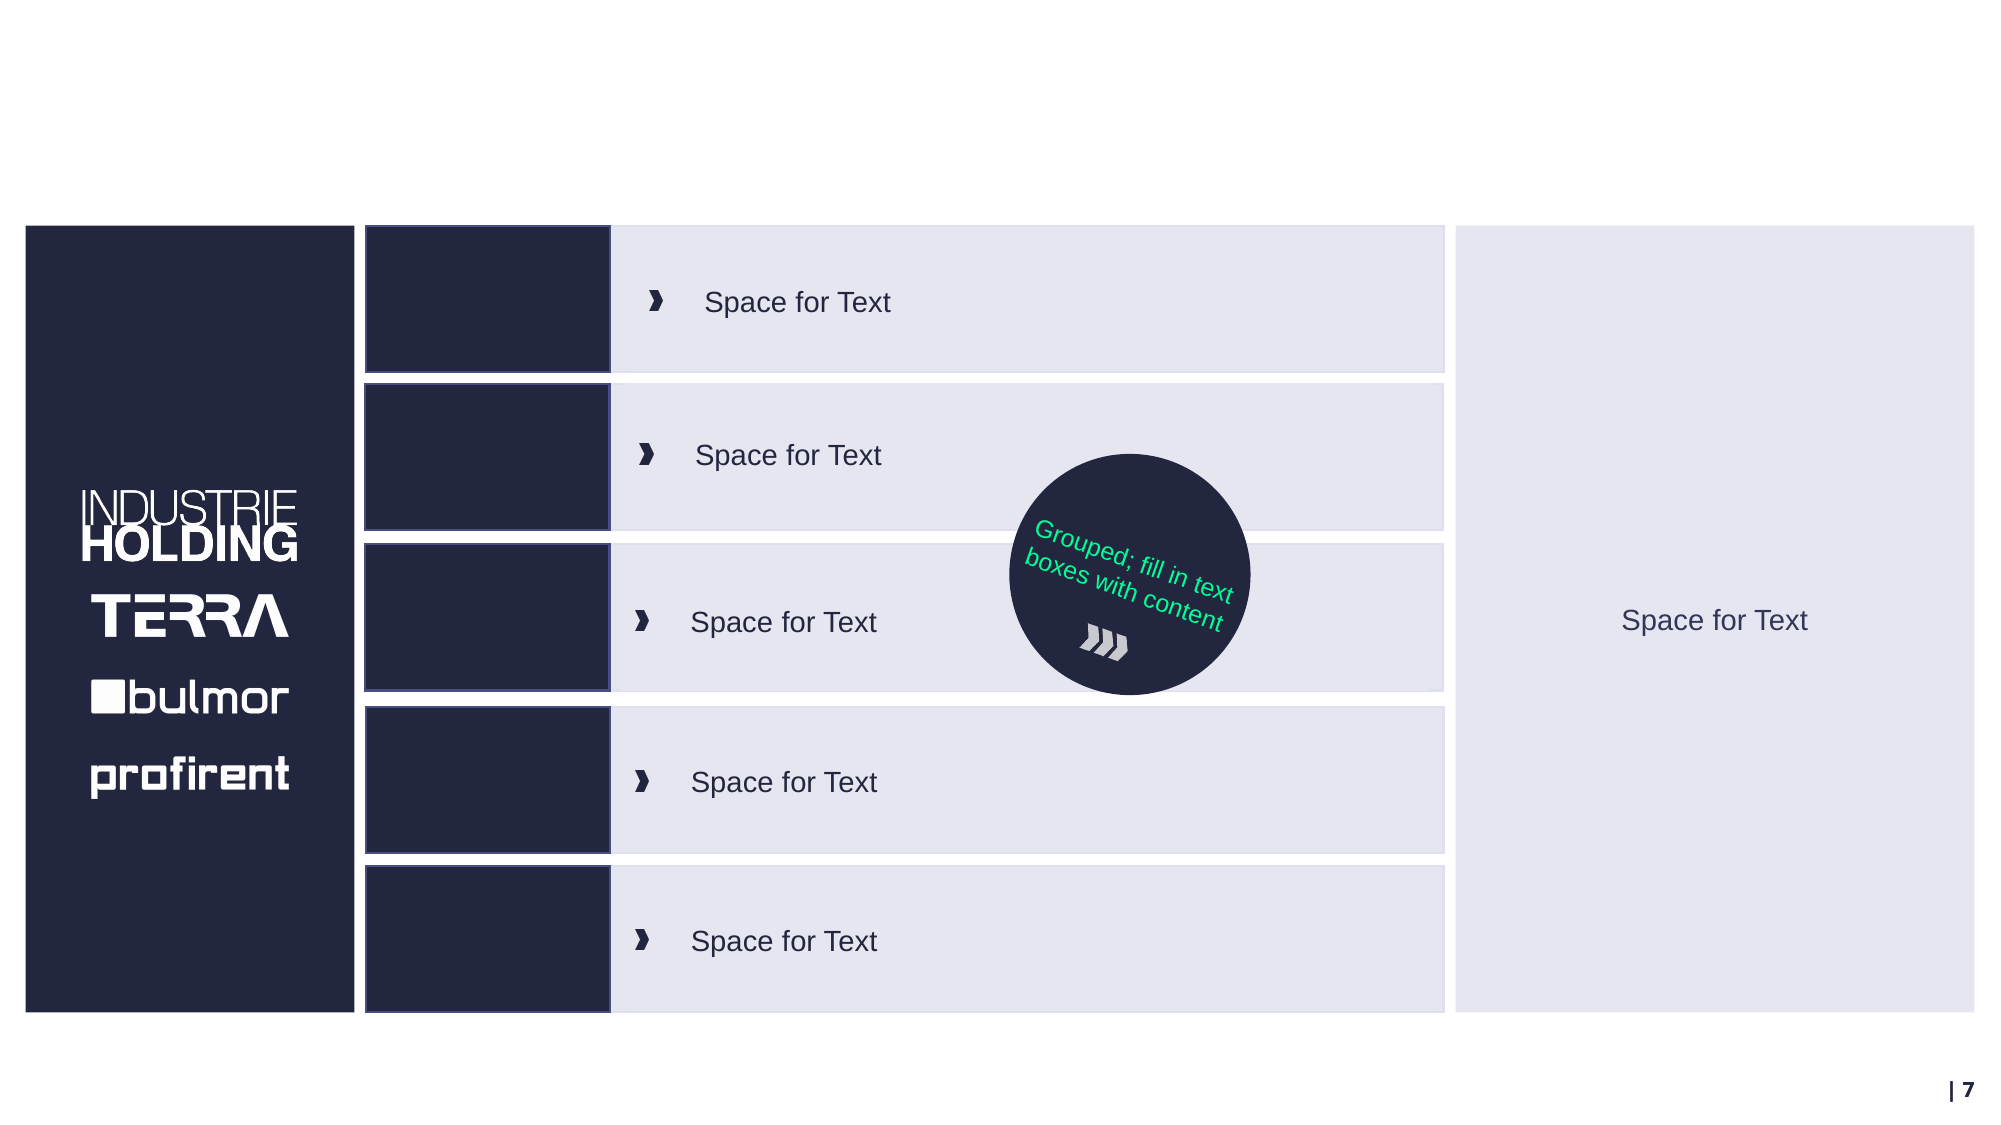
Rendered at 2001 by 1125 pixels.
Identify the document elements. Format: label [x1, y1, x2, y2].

text_box [1001, 453, 1258, 696]
text_box [25, 225, 1975, 1013]
